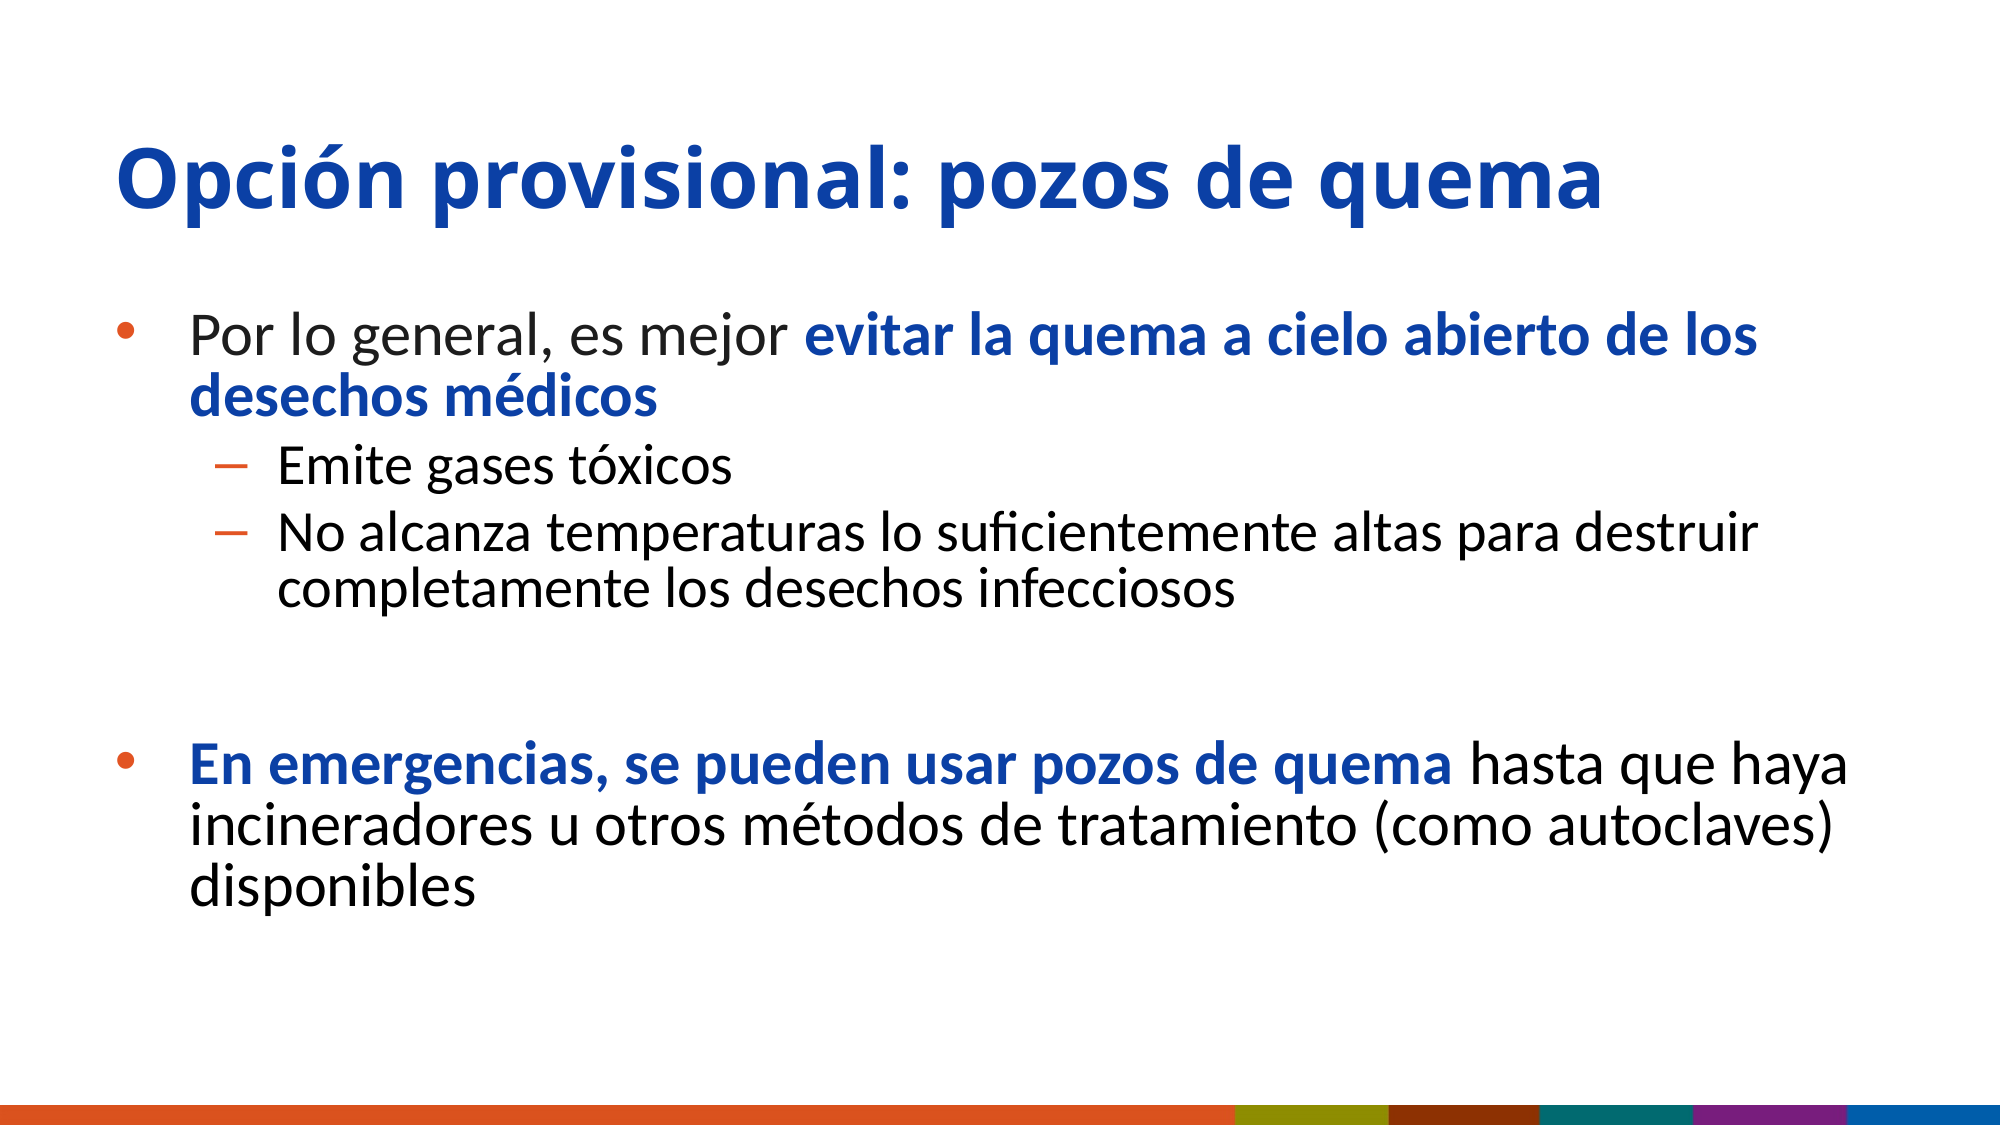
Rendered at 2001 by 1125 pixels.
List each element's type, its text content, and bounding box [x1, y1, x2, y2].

picture [0, 1105, 2000, 1125]
title Opción provisional: pozos de quema [99, 45, 1900, 233]
list Por lo general, es mejor evitar la quema a cielo abierto de los desechos médicos Emite gases tóxicos No alcanza temperaturas lo suficientemente altas para destruir completamente los desechos infecciosos En emergencias, se pueden usar pozos de quema hasta que haya incineradores u otros métodos de tratamiento (como autoclaves) disponibles [99, 299, 1900, 1045]
